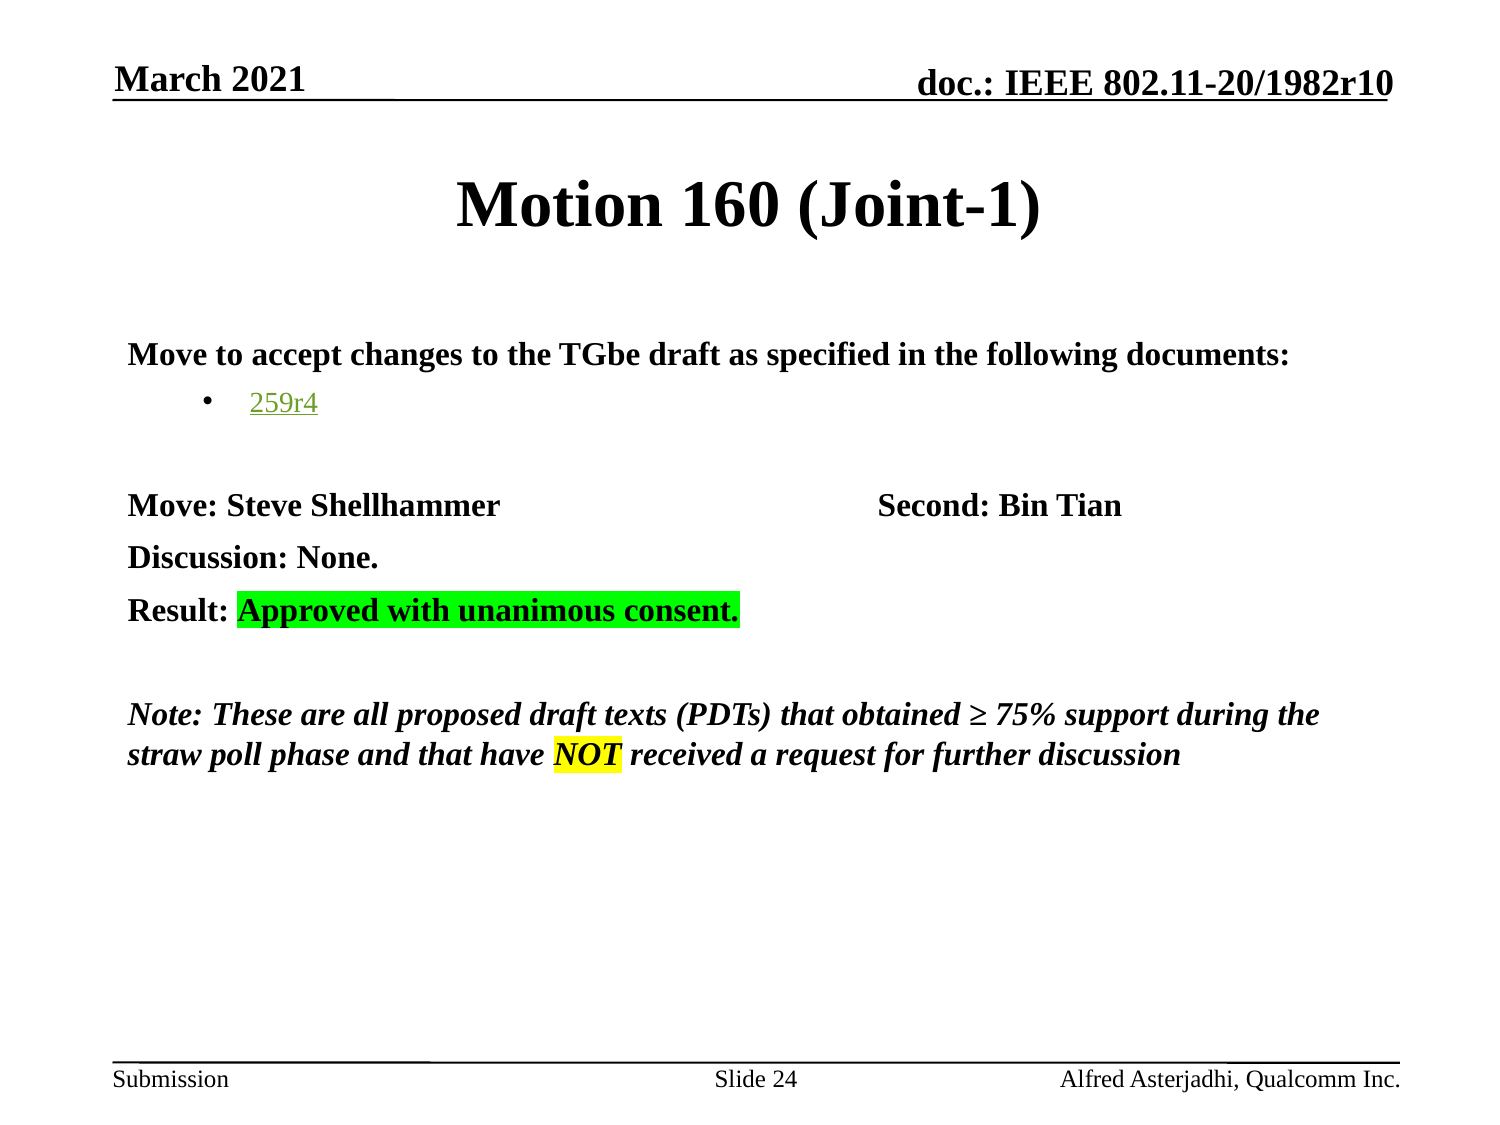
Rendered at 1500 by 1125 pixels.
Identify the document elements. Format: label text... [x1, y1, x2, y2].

slide_number Slide 24 [712, 1061, 800, 1123]
title Motion 160 (Joint-1) [112, 112, 1388, 288]
footer Alfred Asterjadhi, Qualcomm Inc. [878, 1061, 1402, 1093]
list Move to accept changes to the TGbe draft as specified in the following documents: 259r4 Move: Steve Shellhammer Second: Bin Tian Discussion: None. Result: Approved with unanimous consent. Note: These are all proposed draft texts (PDTs) that obtained ≥ 75% support during the straw poll phase and that have NOT received a request for further discussion [112, 324, 1388, 1000]
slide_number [114, 54, 423, 100]
